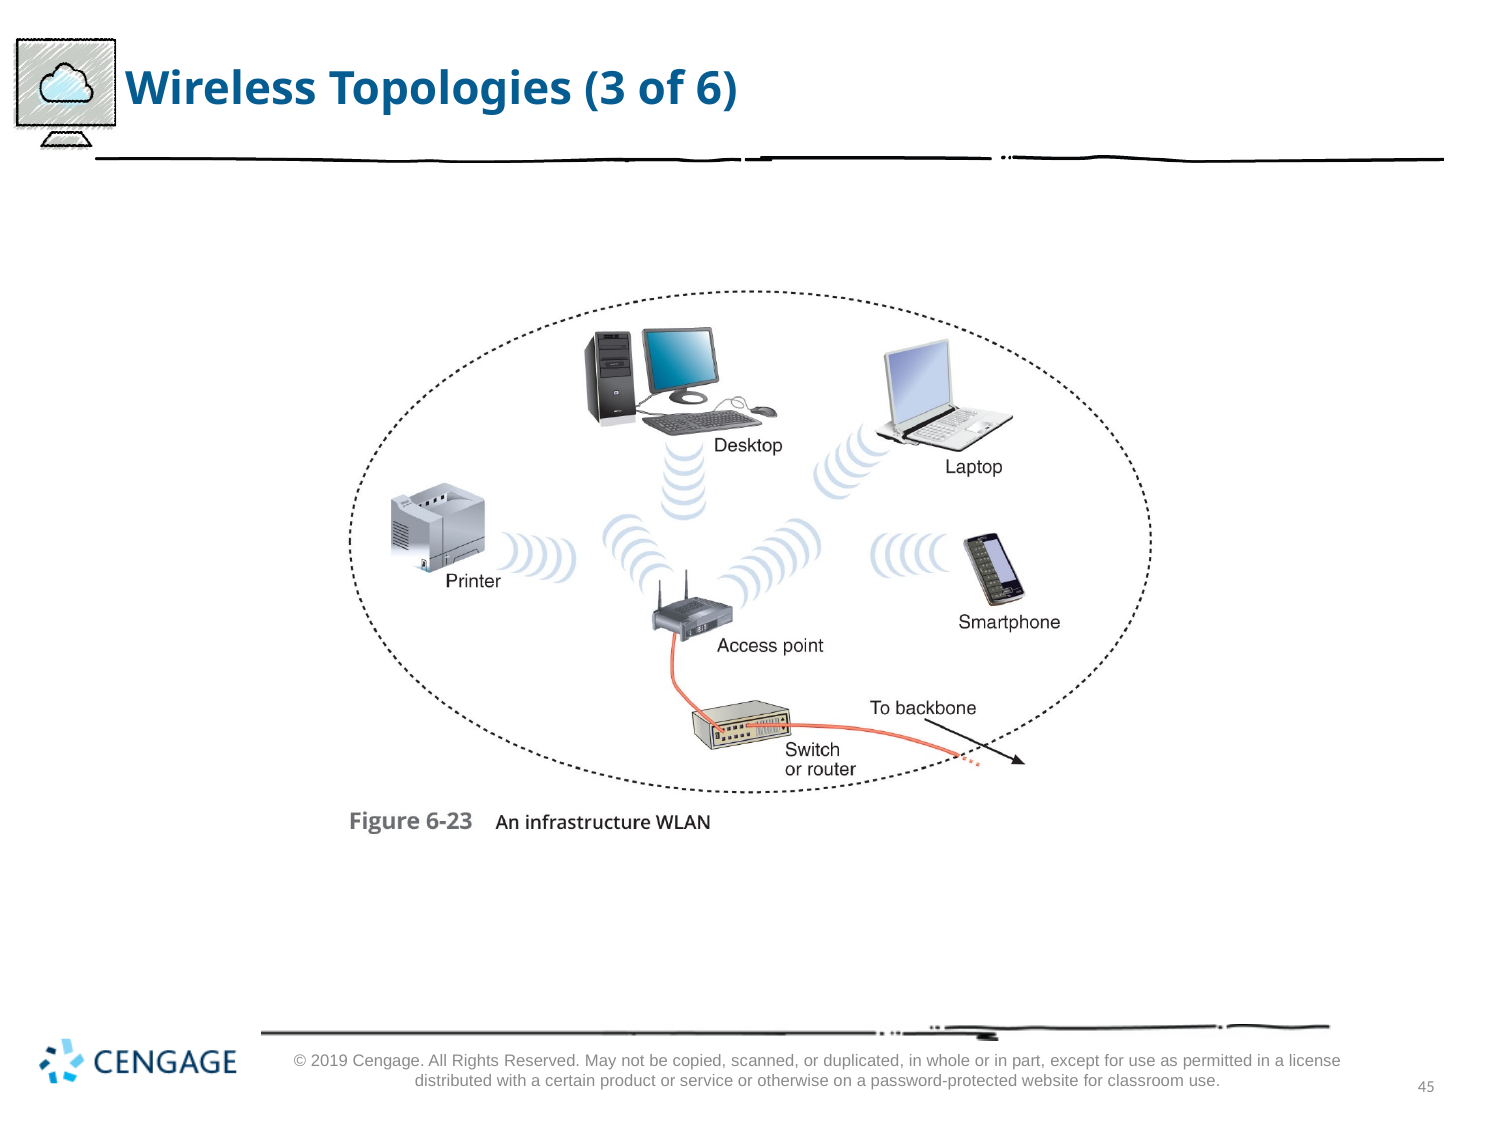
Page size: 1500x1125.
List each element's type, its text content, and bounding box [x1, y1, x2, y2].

title Wireless Topologies (3 of 6) [125, 66, 1442, 116]
picture [13, 36, 117, 151]
picture [19, 1025, 249, 1096]
picture [95, 155, 1444, 163]
footer © 2019 Cengage. All Rights Reserved. May not be copied, scanned, or duplicated, in whole or in part, except for use as permitted in a license distributed with a certain product or service or otherwise on a password-protected website for classroom use. [262, 1050, 1375, 1091]
picture [346, 288, 1154, 837]
picture [261, 1024, 1331, 1041]
